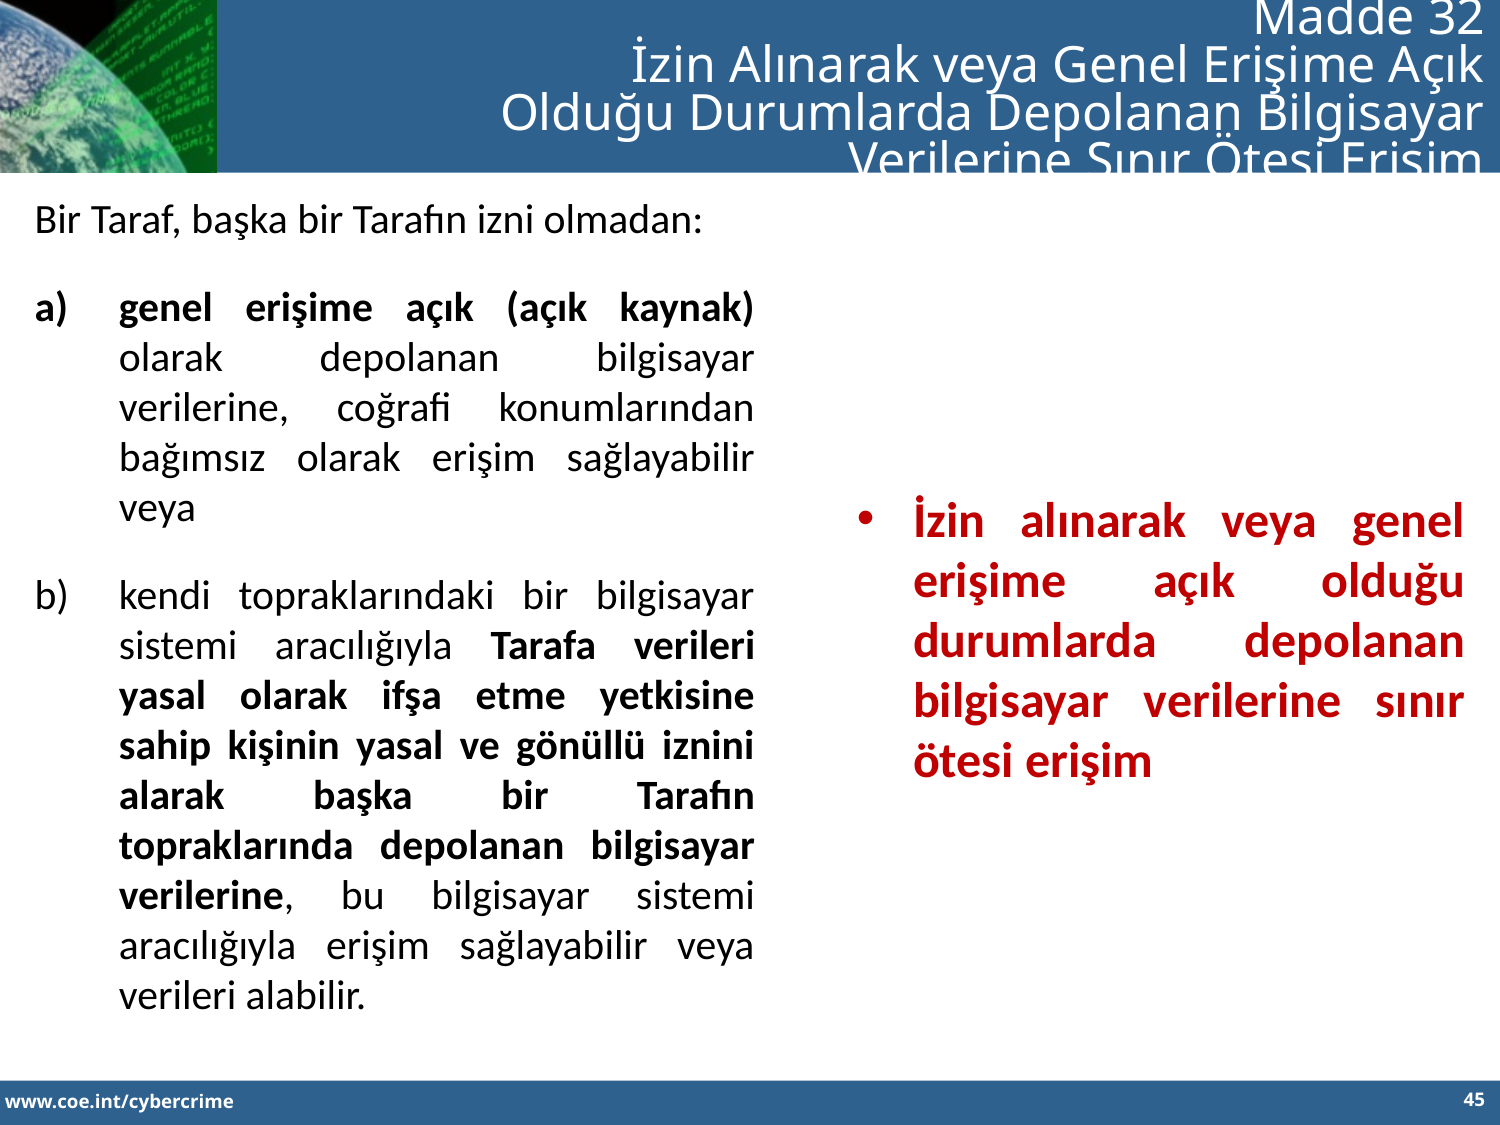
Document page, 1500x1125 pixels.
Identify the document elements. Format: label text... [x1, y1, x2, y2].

text_box Bir Taraf, başka bir Tarafın izni olmadan: genel erişime açık (açık kaynak) olarak depolanan bilgisayar verilerine, coğrafi konumlarından bağımsız olarak erişim sağlayabilir veya kendi topraklarındaki bir bilgisayar sistemi aracılığıyla Tarafa verileri yasal olarak ifşa etme yetkisine sahip kişinin yasal ve gönüllü iznini alarak başka bir Tarafın topraklarında depolanan bilgisayar verilerine, bu bilgisayar sistemi aracılığıyla erişim sağlayabilir veya verileri alabilir. [19, 184, 770, 1025]
slide_number 45 [1149, 1079, 1500, 1125]
picture [0, 1, 217, 173]
text_box Madde 32 İzin Alınarak veya Genel Erişime Açık Olduğu Durumlarda Depolanan Bilgisayar Verilerine Sınır Ötesi Erişim [271, 16, 1500, 169]
text_box İzin alınarak veya genel erişime açık olduğu durumlarda depolanan bilgisayar verilerine sınır ötesi erişim [842, 480, 1481, 796]
